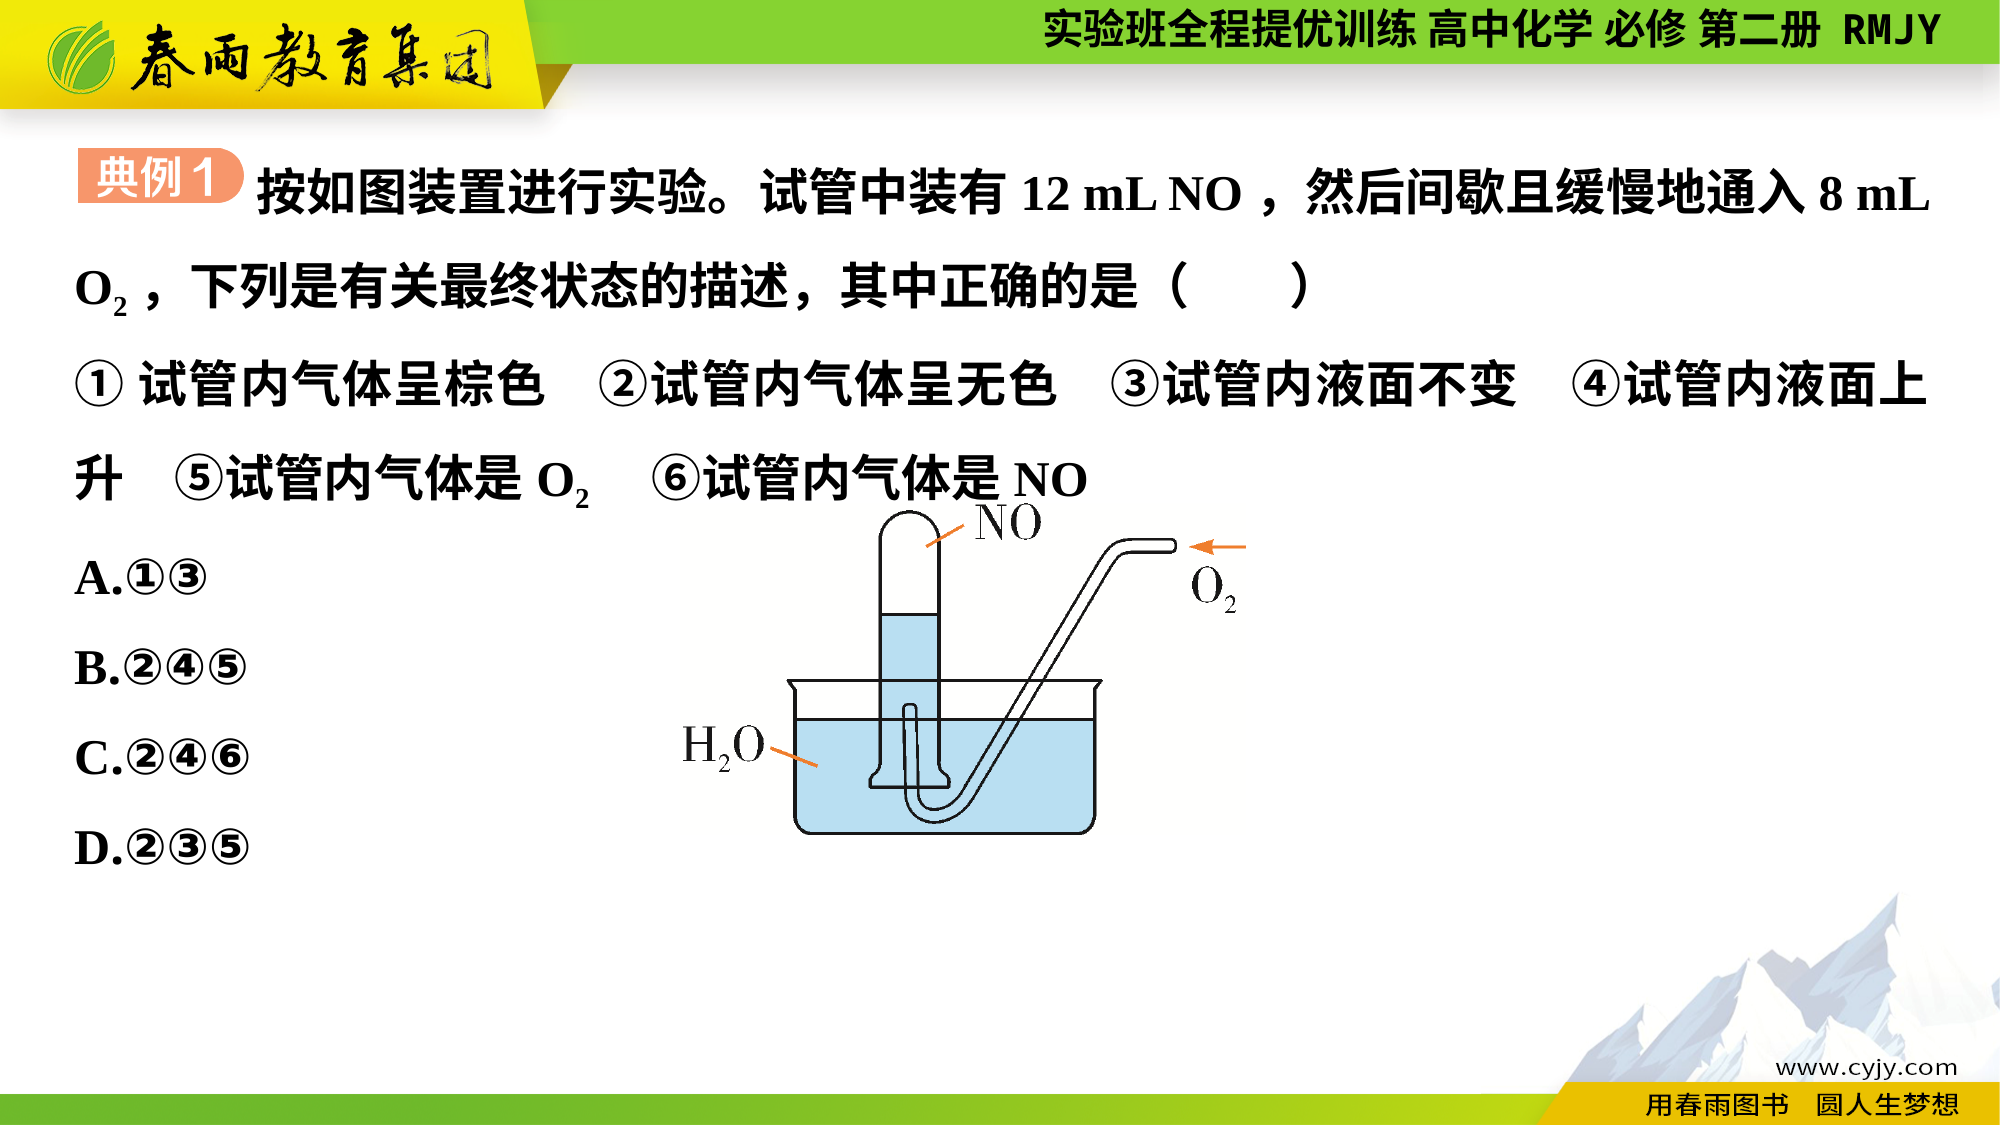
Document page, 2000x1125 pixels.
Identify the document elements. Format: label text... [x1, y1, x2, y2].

picture [0, 0, 2000, 1125]
list 按如图装置进行实验。试管中装有12 mL NO，然后间歇且缓慢地通入8 mL O2，下列是有关最终状态的描述，其中正确的是（ ） ①试管内气体呈棕色 ②试管内气体呈无色 ③试管内液面不变 ④试管内液面上升 ⑤试管内气体是O2 ⑥试管内气体是NO A.①③ B.②④⑤ C.②④⑥ D.②③⑤ [59, 122, 1944, 865]
